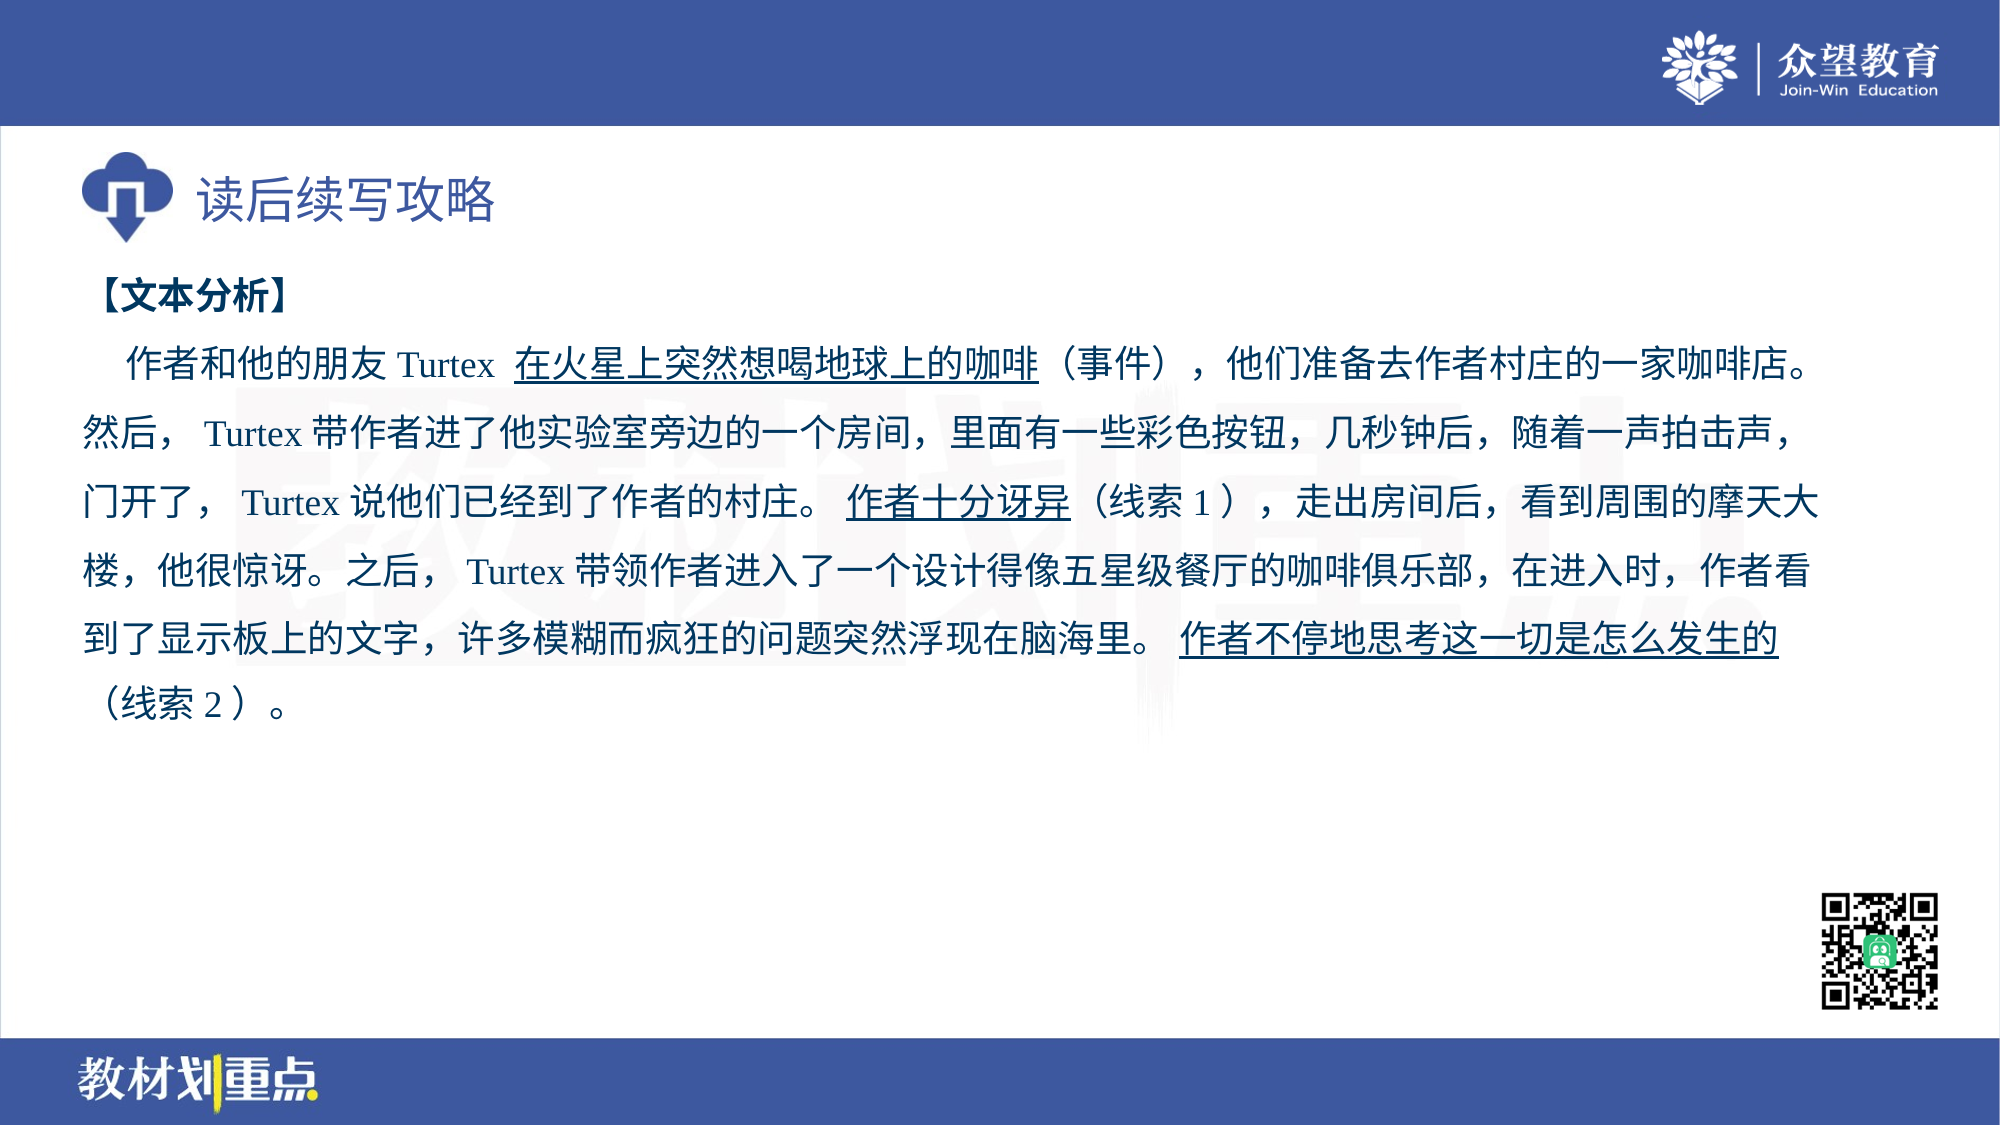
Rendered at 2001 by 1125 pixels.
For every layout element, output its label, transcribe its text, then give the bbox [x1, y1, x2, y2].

picture [0, 0, 2000, 1125]
text_box 【文本分析】 作者和他的朋友Turtex 在火星上突然想喝地球上的咖啡（事件），他们准备去作者村庄的一家咖啡店。 然后，Turtex带作者进了他实验室旁边的一个房间，里面有一些彩色按钮，几秒钟后，随着一声拍击声， 门开了，Turtex说他们已经到了作者的村庄。 作者十分讶异（线索1），走出房间后，看到周围的摩天大 楼，他很惊讶。之后，Turtex带领作者进入了一个设计得像五星级餐厅的咖啡俱乐部，在进入时，作者看 到了显示板上的文字，许多模糊而疯狂的问题突然浮现在脑海里。 作者不停地思考这一切是怎么发生的 （线索2）。 [82, 247, 1817, 718]
